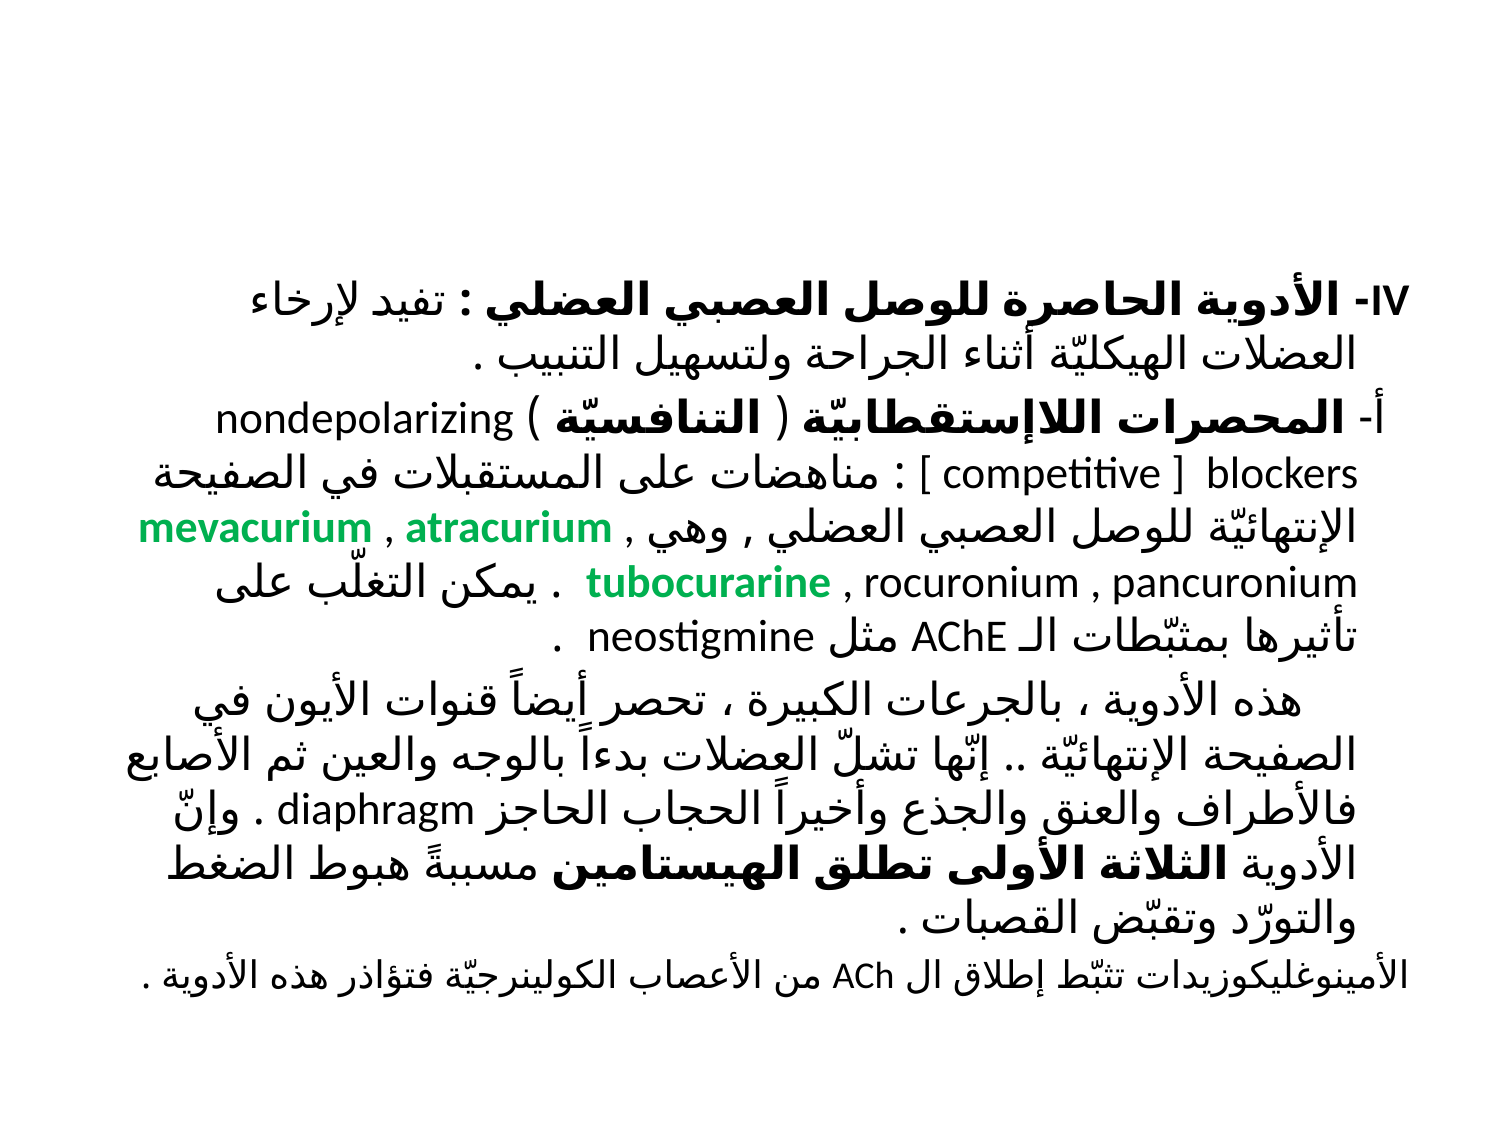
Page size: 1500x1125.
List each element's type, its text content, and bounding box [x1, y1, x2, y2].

list IV- الأدوية الحاصرة للوصل العصبي العضلي : تفيد لإرخاء العضلات الهيكليّة أثناء الجراحة ولتسهيل التنبيب . أ- المحصرات اللاإستقطابيّة ( التنافسيّة ) nondepolarizing [ competitive ] blockers : مناهضات على المستقبلات في الصفيحة الإنتهائيّة للوصل العصبي العضلي , وهي mevacurium , atracurium , tubocurarine , rocuronium , pancuronium . يمكن التغلّب على تأثيرها بمثبّطات الـ AChE مثل neostigmine . هذه الأدوية ، بالجرعات الكبيرة ، تحصر أيضاً قنوات الأيون في الصفيحة الإنتهائيّة .. إنّها تشلّ العضلات بدءاً بالوجه والعين ثم الأصابع فالأطراف والعنق والجذع وأخيراً الحجاب الحاجز diaphragm . وإنّ الأدوية الثلاثة الأولى تطلق الهيستامين مسببةً هبوط الضغط والتورّد وتقبّض القصبات . الأمينوغليكوزيدات تثبّط إطلاق ال ACh من الأعصاب الكولينرجيّة فتؤاذر هذه الأدوية . [75, 262, 1425, 1005]
